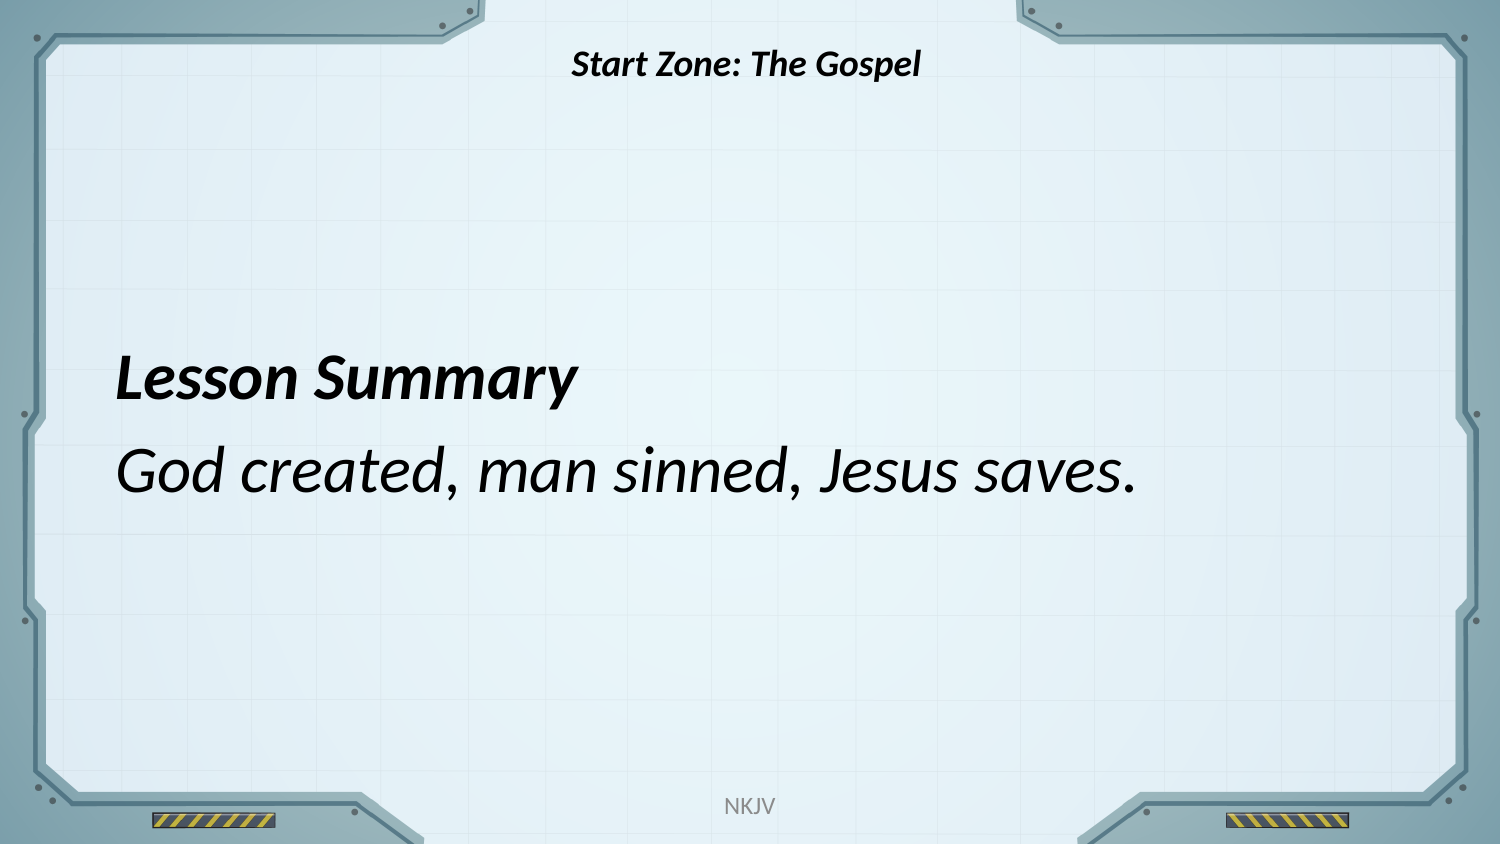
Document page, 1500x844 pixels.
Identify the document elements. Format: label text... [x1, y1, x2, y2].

picture [0, 0, 1500, 844]
list Lesson Summary God created, man sinned, Jesus saves. [100, 135, 1408, 704]
text_box Start Zone: The Gospel [502, 31, 992, 91]
footer NKJV [512, 782, 988, 828]
